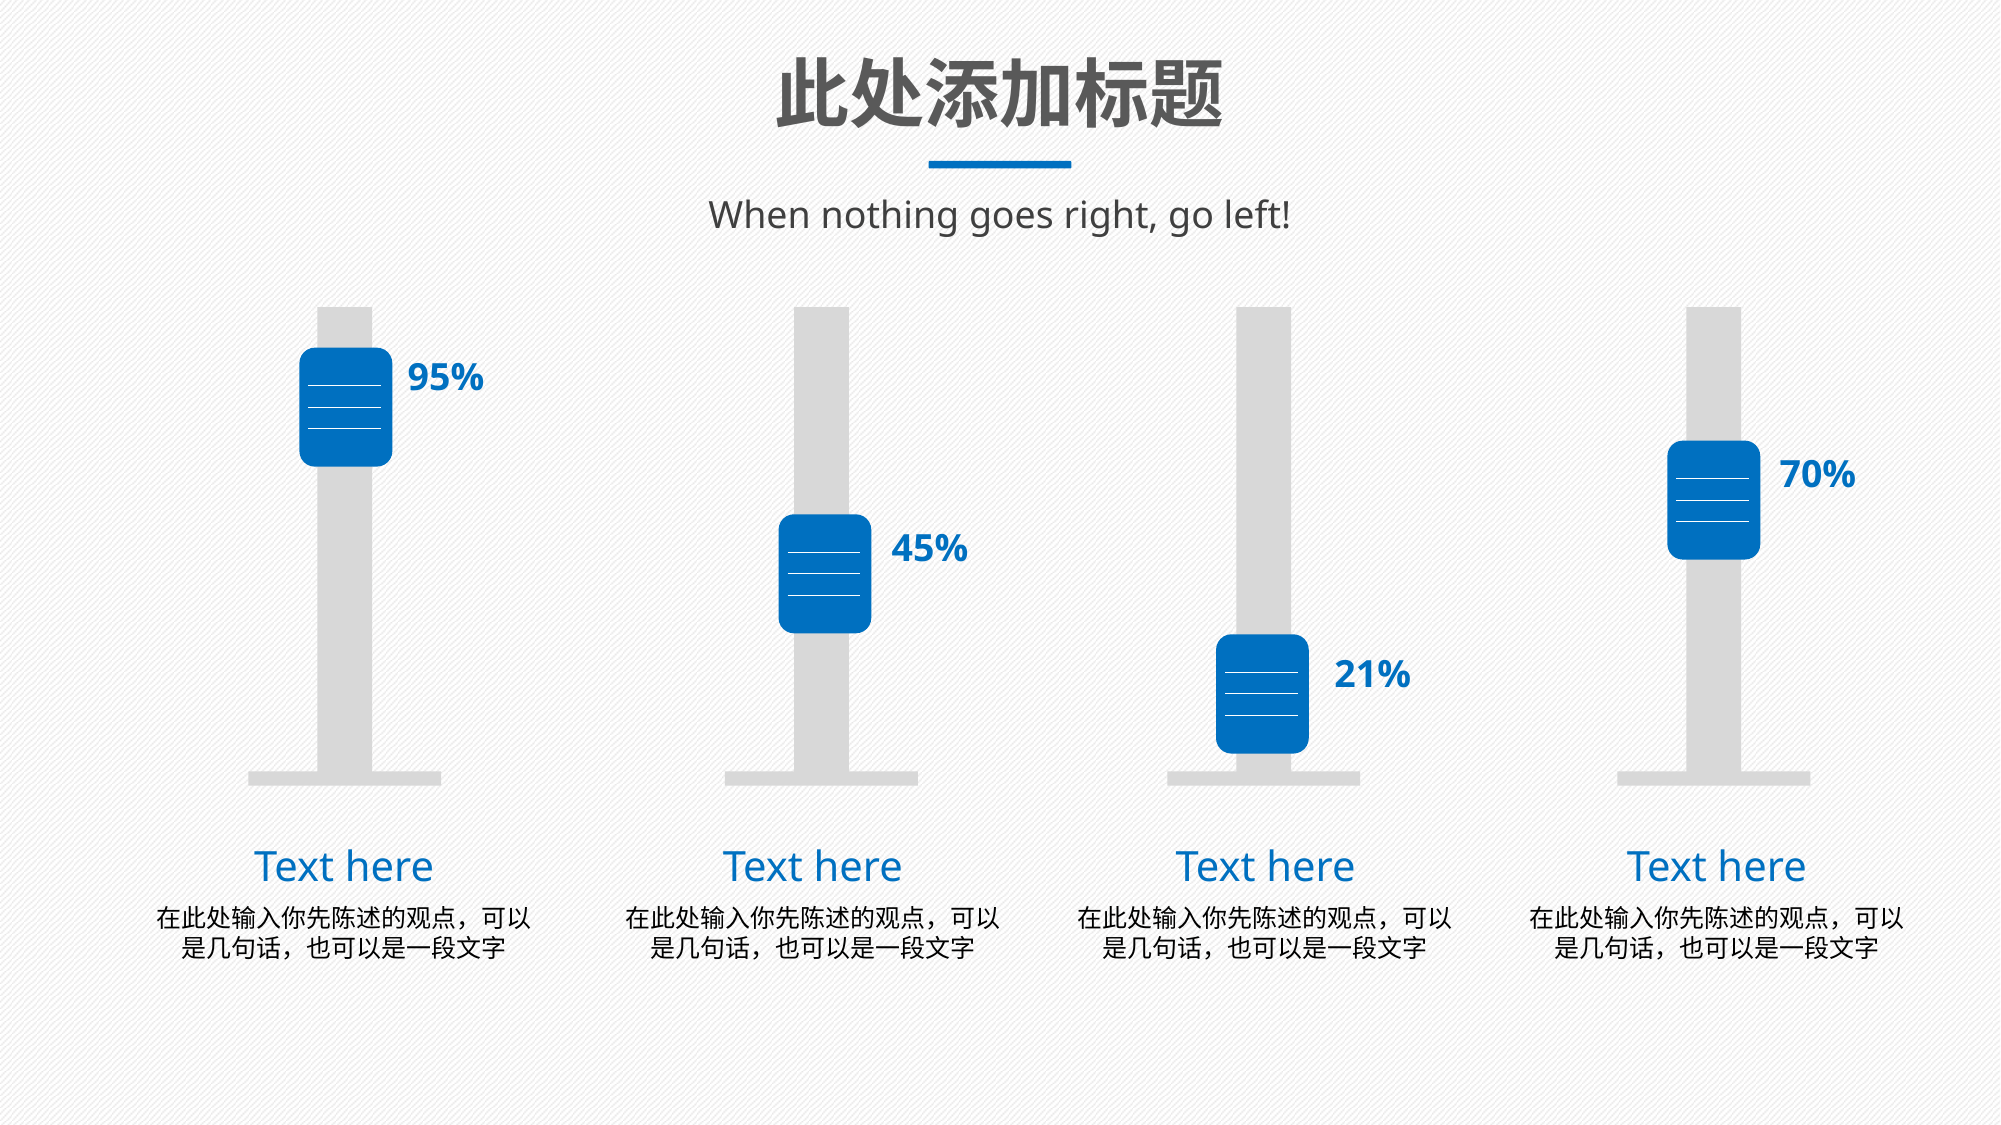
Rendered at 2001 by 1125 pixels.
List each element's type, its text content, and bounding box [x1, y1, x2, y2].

text_box Text here [1611, 832, 1822, 894]
text_box When nothing goes right, go left! [693, 184, 1307, 244]
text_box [299, 347, 393, 467]
text_box 95% [446, 345, 500, 405]
text_box 70% [1815, 442, 1872, 503]
text_box 此处添加标题 [760, 39, 1240, 144]
text_box 在此处输入你先陈述的观点，可以是几句话，也可以是一段文字 [1052, 894, 1479, 970]
text_box Text here [239, 832, 449, 894]
text_box 45% [923, 516, 984, 577]
text_box [928, 160, 1072, 169]
text_box 在此处输入你先陈述的观点，可以是几句话，也可以是一段文字 [1503, 894, 1931, 970]
text_box 在此处输入你先陈述的观点，可以是几句话，也可以是一段文字 [599, 894, 1027, 970]
picture [0, 0, 2001, 1125]
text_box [248, 306, 442, 786]
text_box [1617, 306, 1811, 786]
text_box Text here [708, 832, 918, 894]
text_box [724, 306, 919, 786]
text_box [778, 514, 872, 634]
text_box Text here [1160, 832, 1371, 894]
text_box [1215, 634, 1309, 754]
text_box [1667, 440, 1761, 560]
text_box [1167, 306, 1361, 786]
text_box 在此处输入你先陈述的观点，可以是几句话，也可以是一段文字 [130, 894, 558, 970]
text_box 21% [1365, 642, 1427, 702]
